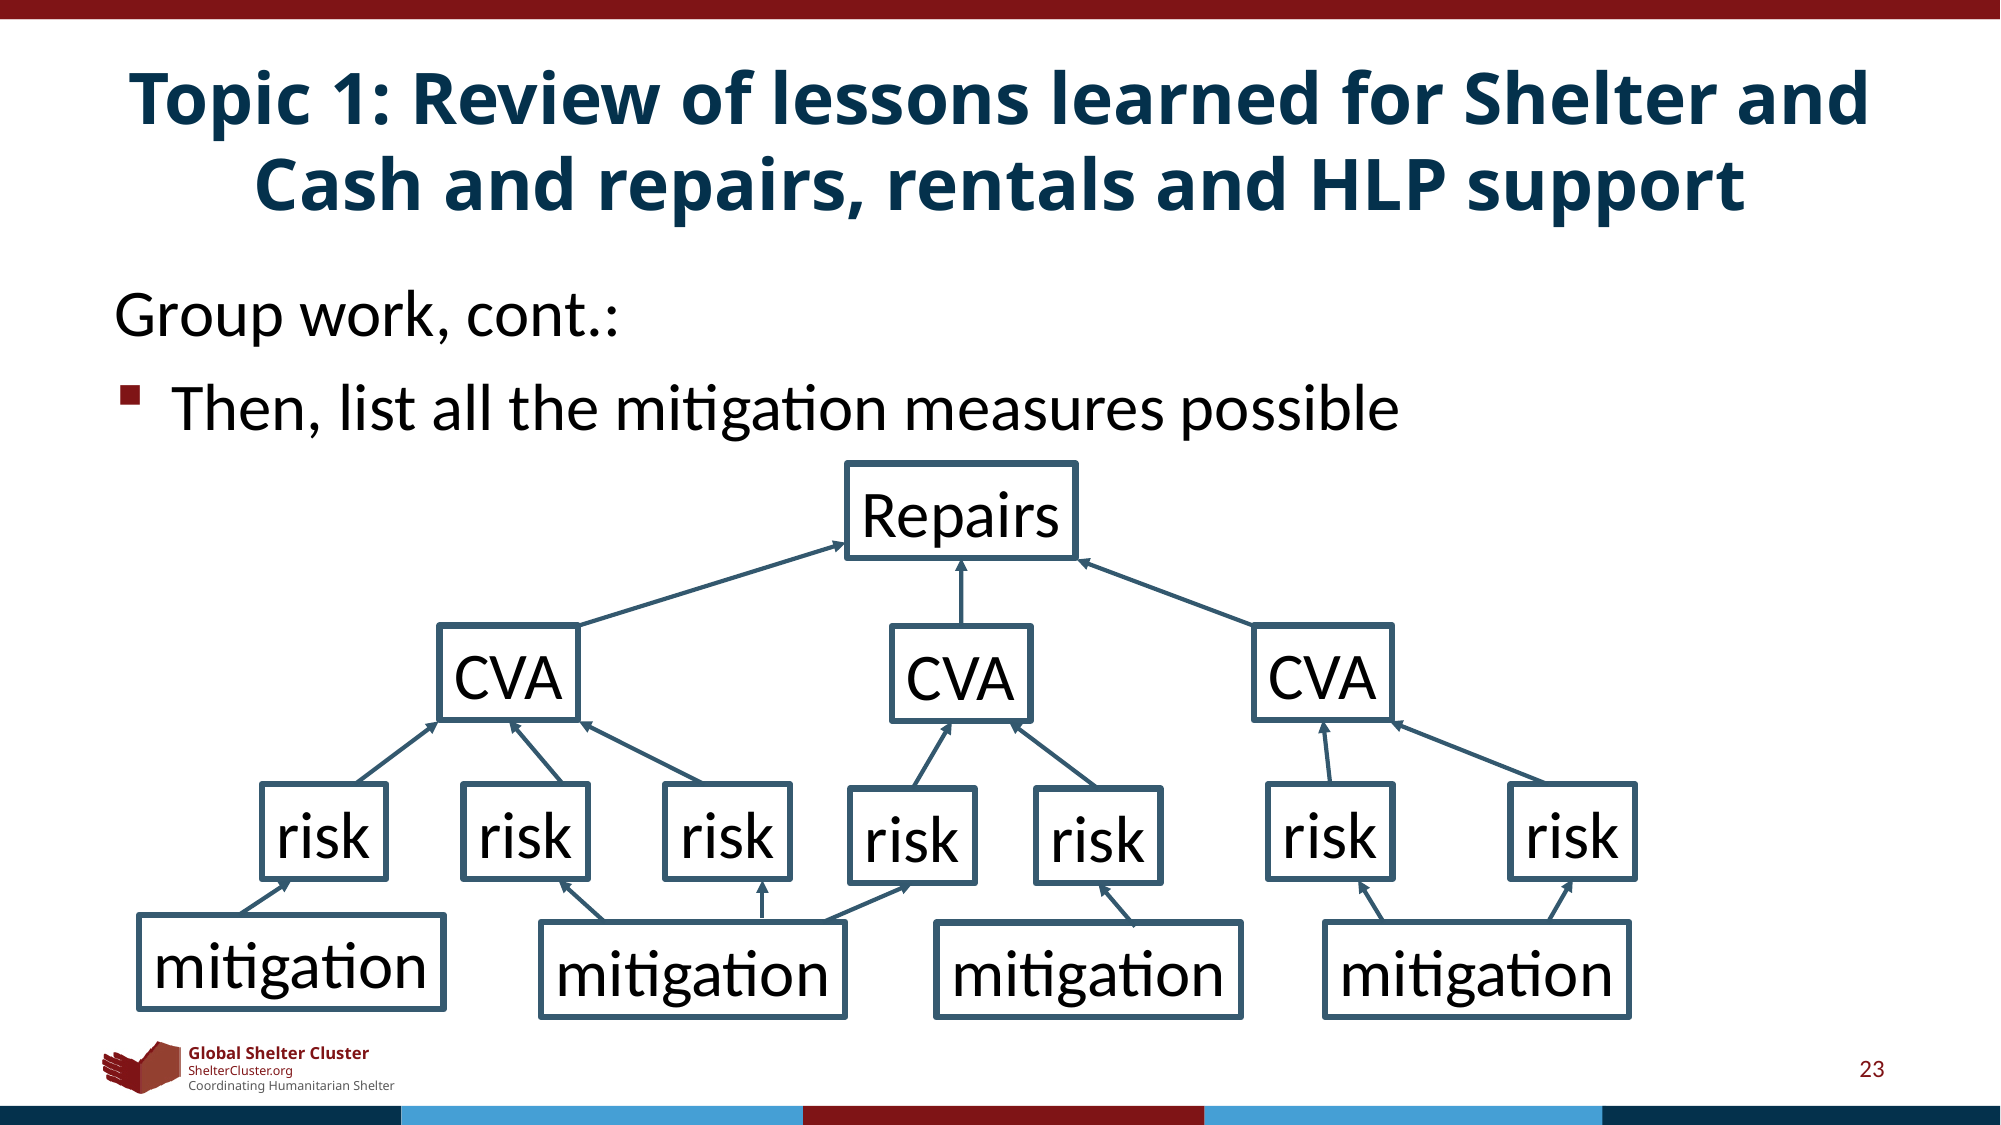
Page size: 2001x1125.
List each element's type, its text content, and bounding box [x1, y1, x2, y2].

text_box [912, 721, 953, 789]
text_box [822, 884, 913, 923]
text_box risk [261, 784, 387, 879]
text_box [238, 879, 292, 915]
slide_number 23 [1433, 1037, 1900, 1098]
text_box CVA [439, 625, 578, 721]
text_box risk [850, 788, 975, 884]
list Group work, cont.: Then, list all the mitigation measures possible [99, 262, 1900, 463]
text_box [558, 879, 606, 923]
title Topic 1: Review of lessons learned for Shelter and Cash and repairs, rentals and HLP support [99, 45, 1900, 233]
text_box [1389, 721, 1549, 785]
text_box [354, 721, 439, 785]
text_box mitigation [139, 914, 444, 1010]
text_box CVA [891, 626, 1031, 721]
picture [102, 1041, 181, 1094]
text_box Repairs [847, 463, 1076, 559]
text_box risk [1510, 784, 1636, 879]
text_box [1097, 884, 1136, 927]
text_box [578, 542, 847, 626]
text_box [1357, 879, 1384, 923]
text_box risk [1035, 788, 1161, 884]
text_box risk [1267, 784, 1393, 879]
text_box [508, 721, 564, 785]
text_box mitigation [936, 922, 1241, 1018]
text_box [1008, 721, 1099, 789]
text_box risk [463, 784, 588, 879]
text_box mitigation [1324, 922, 1630, 1017]
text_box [1322, 721, 1331, 785]
text_box risk [665, 784, 790, 879]
text_box CVA [1253, 625, 1393, 721]
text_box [1076, 559, 1254, 626]
text_box mitigation [540, 922, 846, 1017]
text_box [1547, 879, 1574, 923]
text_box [578, 721, 705, 785]
